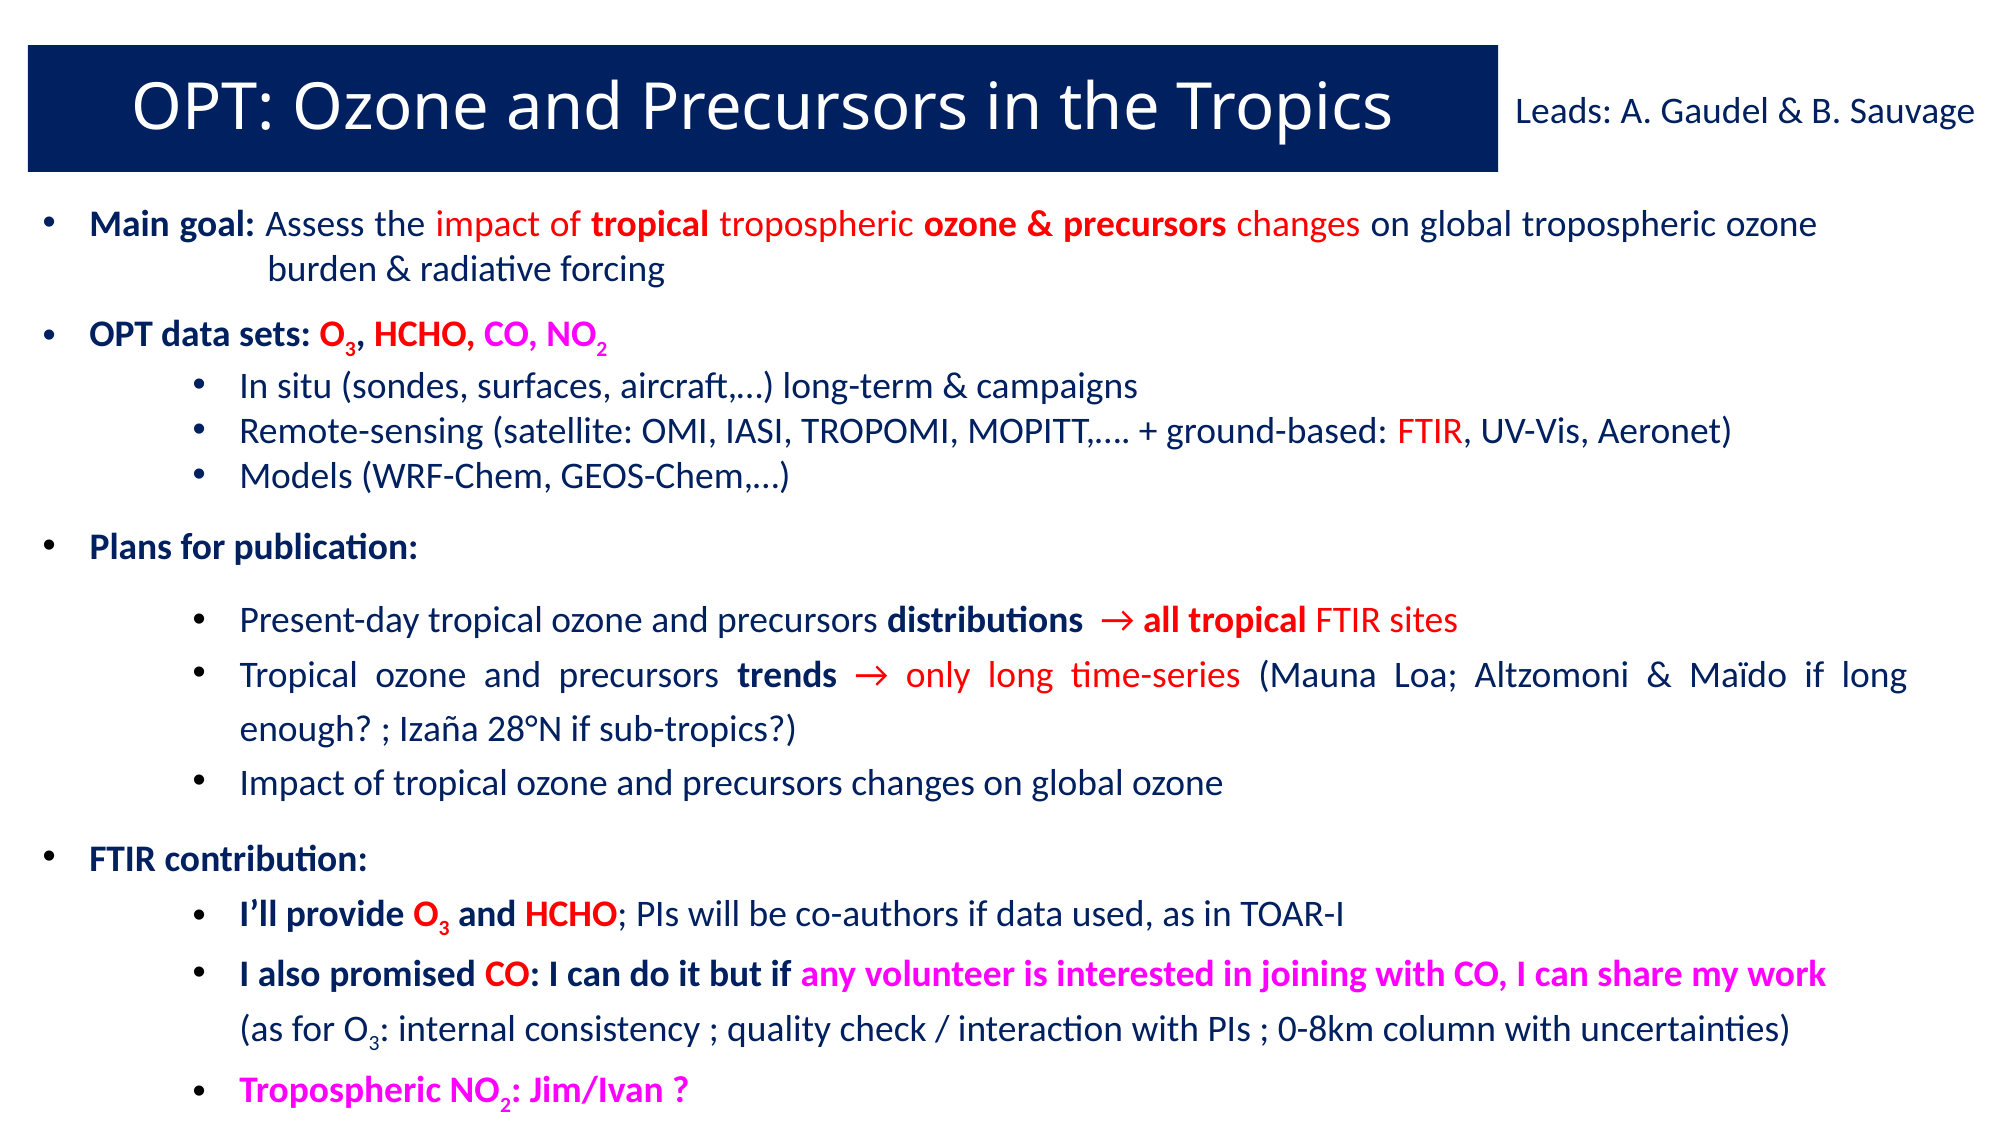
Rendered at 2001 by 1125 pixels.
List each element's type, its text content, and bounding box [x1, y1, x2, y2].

text_box Main goal: Assess the impact of tropical tropospheric ozone & precursors changes on global tropospheric ozone burden & radiative forcing OPT data sets: O3, HCHO, CO, NO2 In situ (sondes, surfaces, aircraft,…) long-term & campaigns Remote-sensing (satellite: OMI, IASI, TROPOMI, MOPITT,…. + ground-based: FTIR, UV-Vis, Aeronet) Models (WRF-Chem, GEOS-Chem,…) [27, 192, 1843, 503]
text_box Plans for publication: Present-day tropical ozone and precursors distributions → all tropical FTIR sites Tropical ozone and precursors trends → only long time-series (Mauna Loa; Altzomoni & Maïdo if long enough? ; Izaña 28°N if sub-tropics?) Impact of tropical ozone and precursors changes on global ozone [27, 514, 1924, 822]
title OPT: Ozone and Precursors in the Tropics [27, 45, 1499, 172]
text_box FTIR contribution: I’ll provide O3 and HCHO; PIs will be co-authors if data used, as in TOAR-I I also promised CO: I can do it but if any volunteer is interested in joining with CO, I can share my work (as for O3: internal consistency ; quality check / interaction with PIs ; 0-8km column with uncertainties) Tropospheric NO2: Jim/Ivan ? [27, 817, 1843, 1124]
text_box Leads: A. Gaudel & B. Sauvage [1500, 78, 1991, 138]
